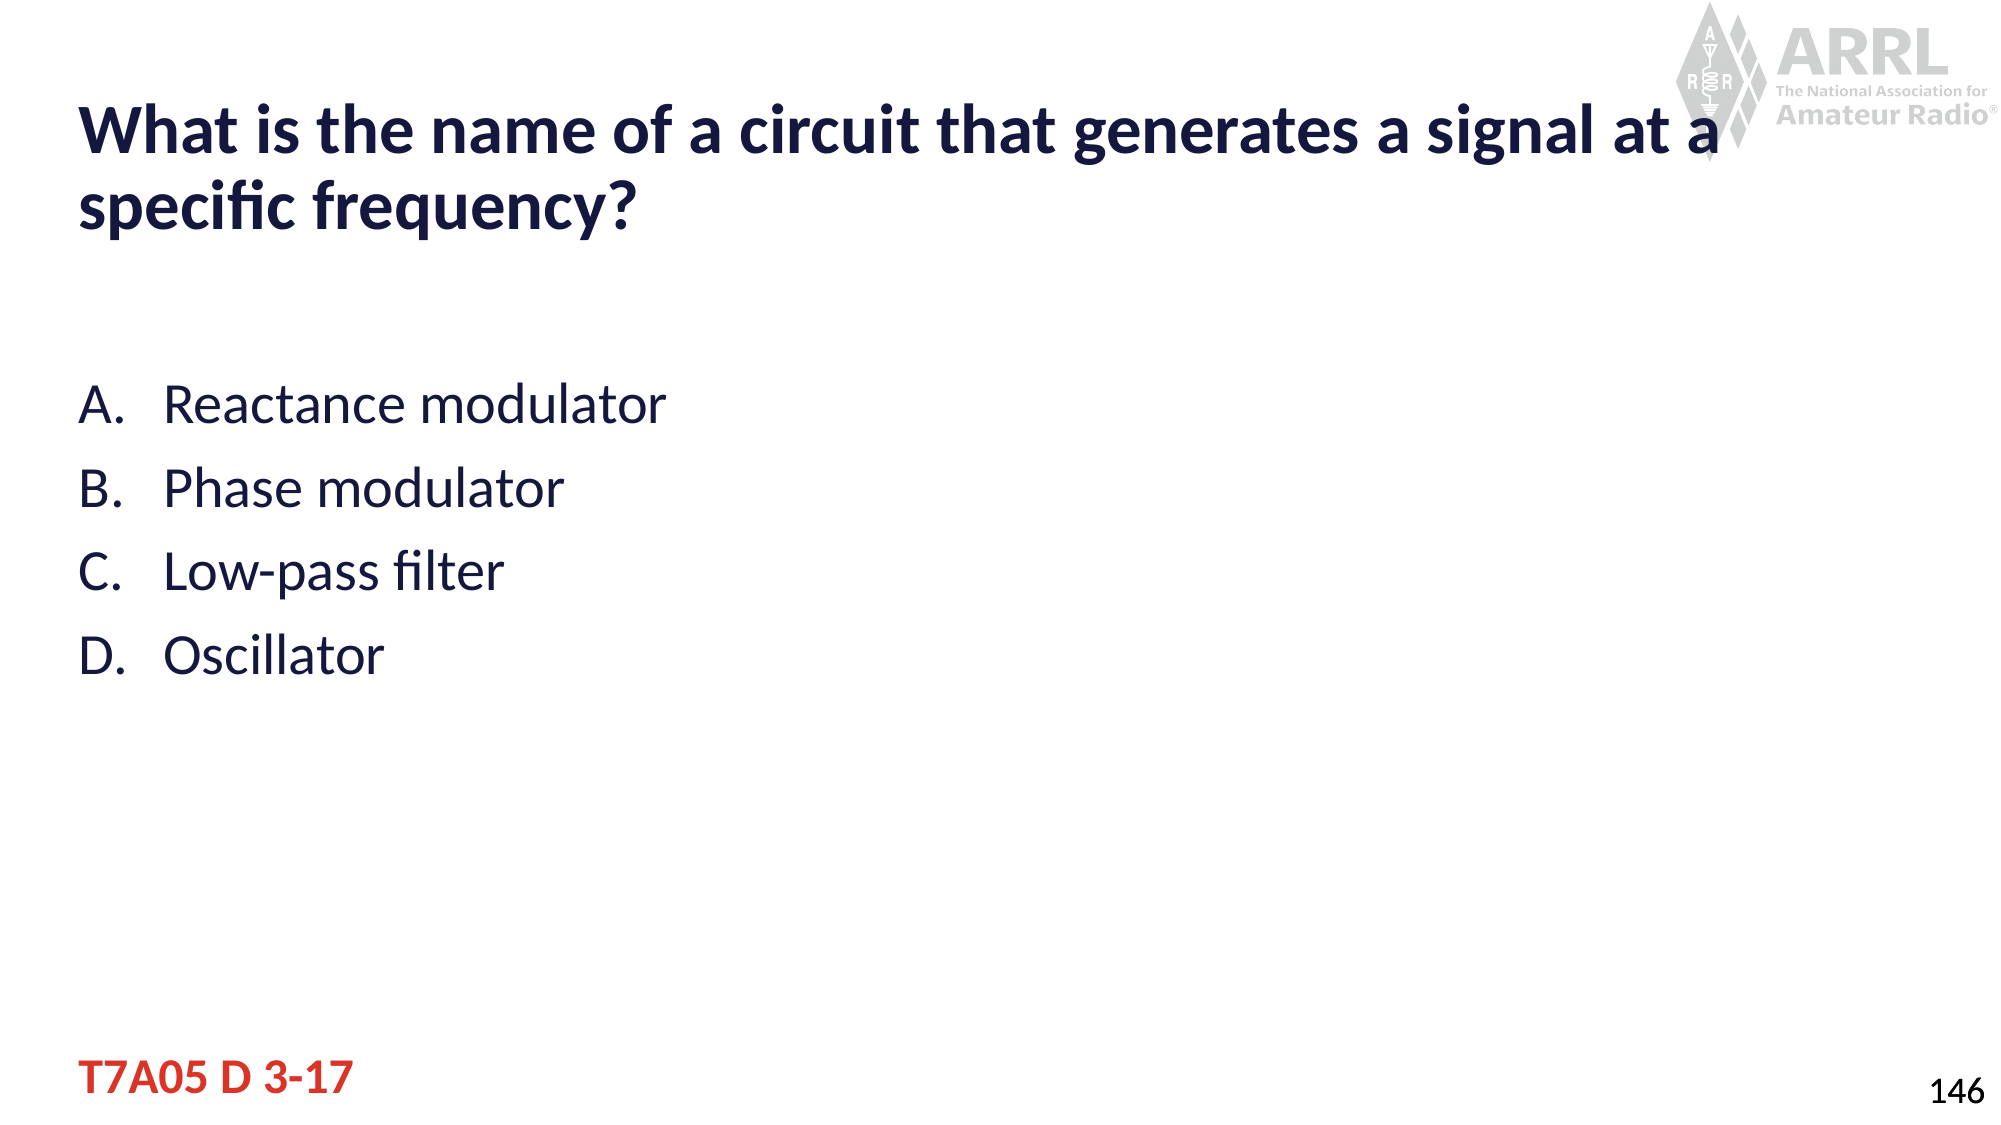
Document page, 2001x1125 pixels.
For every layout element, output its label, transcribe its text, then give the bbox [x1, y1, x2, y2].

picture [1674, 0, 2000, 164]
list Reactance modulator Phase modulator Low-pass filter Oscillator [63, 365, 1863, 989]
title What is the name of a circuit that generates a signal at a specific frequency? [63, 59, 1863, 278]
text_box T7A05 D 3-17 [63, 1036, 921, 1112]
